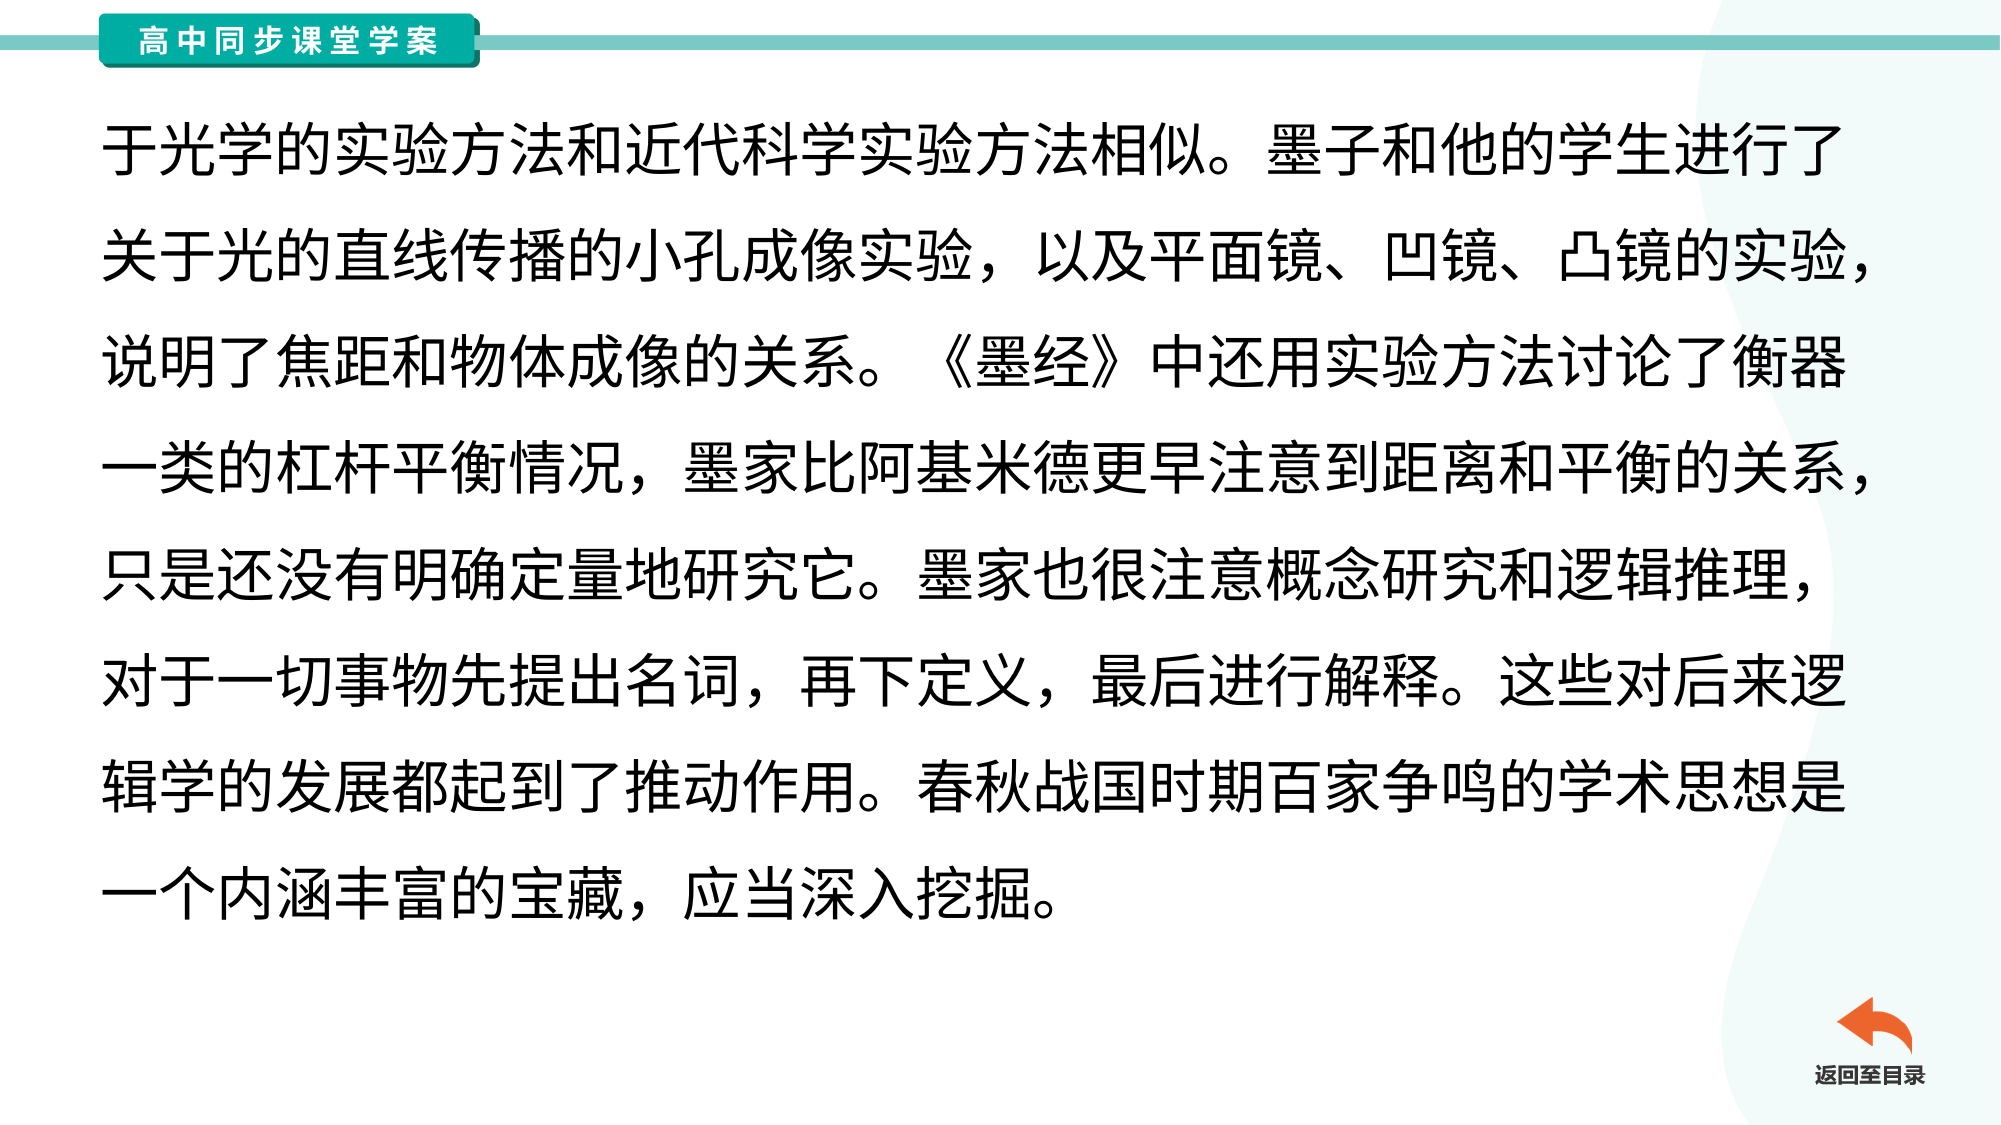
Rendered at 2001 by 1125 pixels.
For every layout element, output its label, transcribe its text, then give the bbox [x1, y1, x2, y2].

text_box 于光学的实验方法和近代科学实验方法相似。墨子和他的学生进行了 关于光的直线传播的小孔成像实验，以及平面镜、凹镜、凸镜的实验， 说明了焦距和物体成像的关系。《墨经》中还用实验方法讨论了衡器 一类的杠杆平衡情况，墨家比阿基米德更早注意到距离和平衡的关系， 只是还没有明确定量地研究它。墨家也很注意概念研究和逻辑推理， 对于一切事物先提出名词，再下定义，最后进行解释。这些对后来逻 辑学的发展都起到了推动作用。春秋战国时期百家争鸣的学术思想是 一个内涵丰富的宝藏，应当深入挖掘。 [100, 76, 1899, 927]
picture [0, 0, 2000, 1125]
